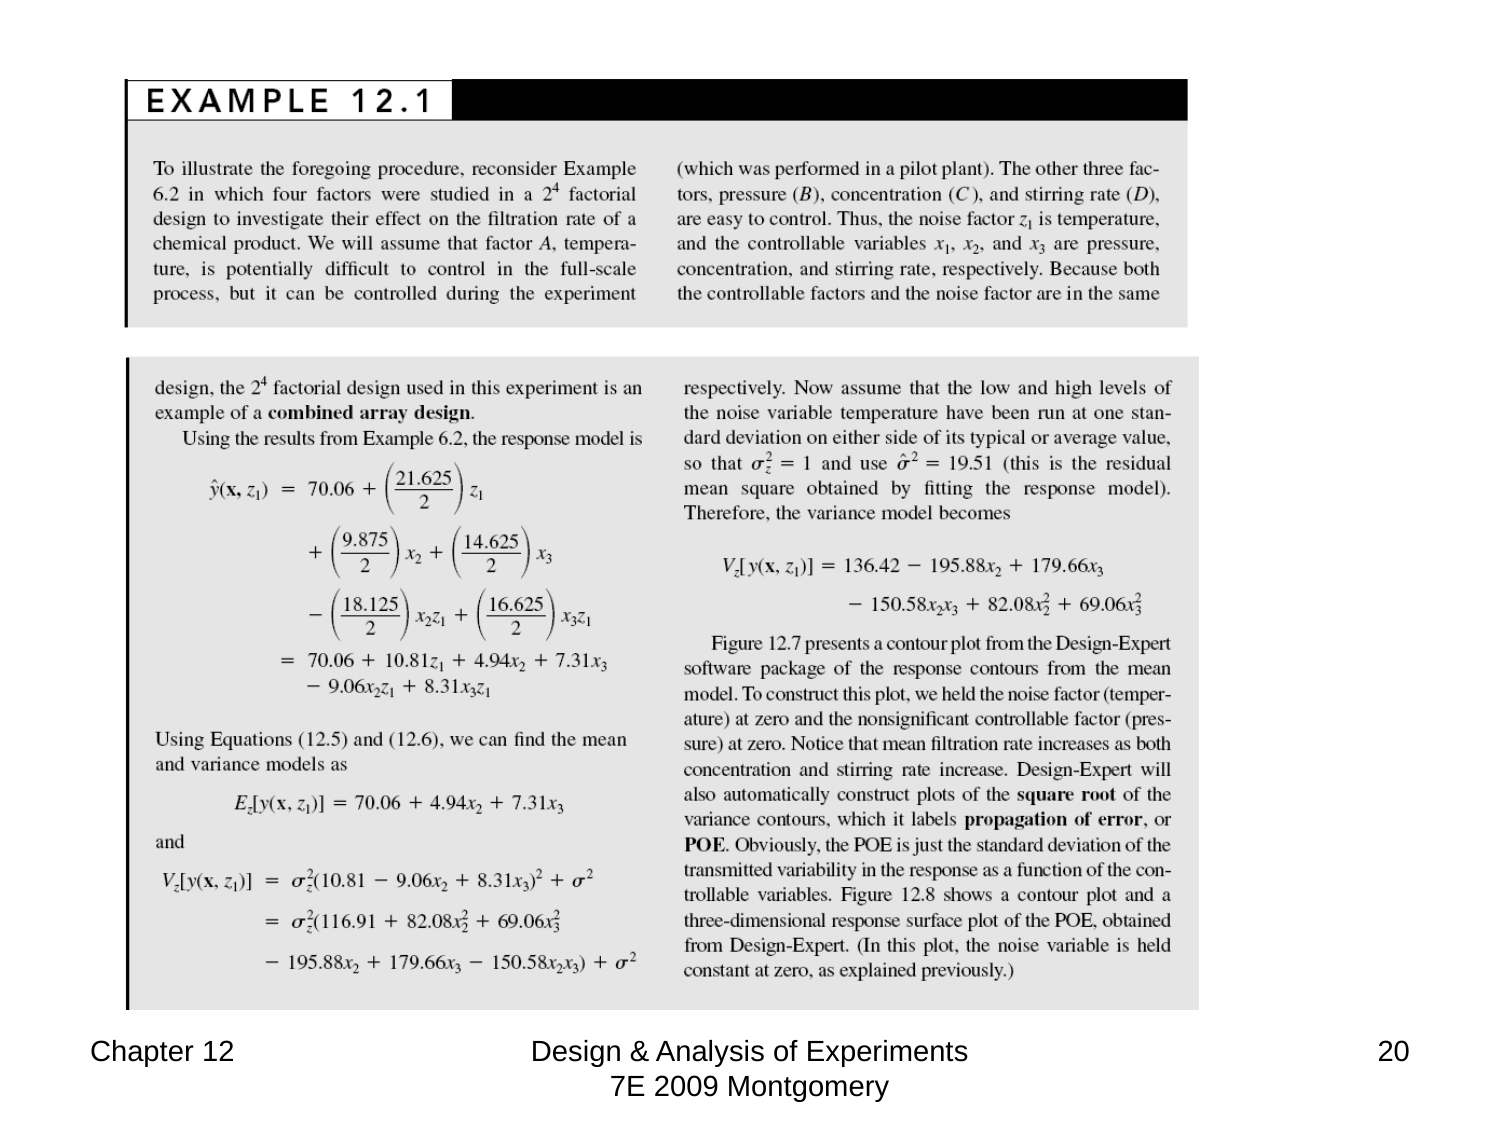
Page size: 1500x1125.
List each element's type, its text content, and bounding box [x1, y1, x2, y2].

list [99, 61, 1238, 351]
slide_number 20 [1074, 1024, 1426, 1103]
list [112, 349, 1213, 1011]
footer Design & Analysis of Experiments 7E 2009 Montgomery [512, 1024, 988, 1103]
slide_number Chapter 12 [74, 1024, 426, 1103]
